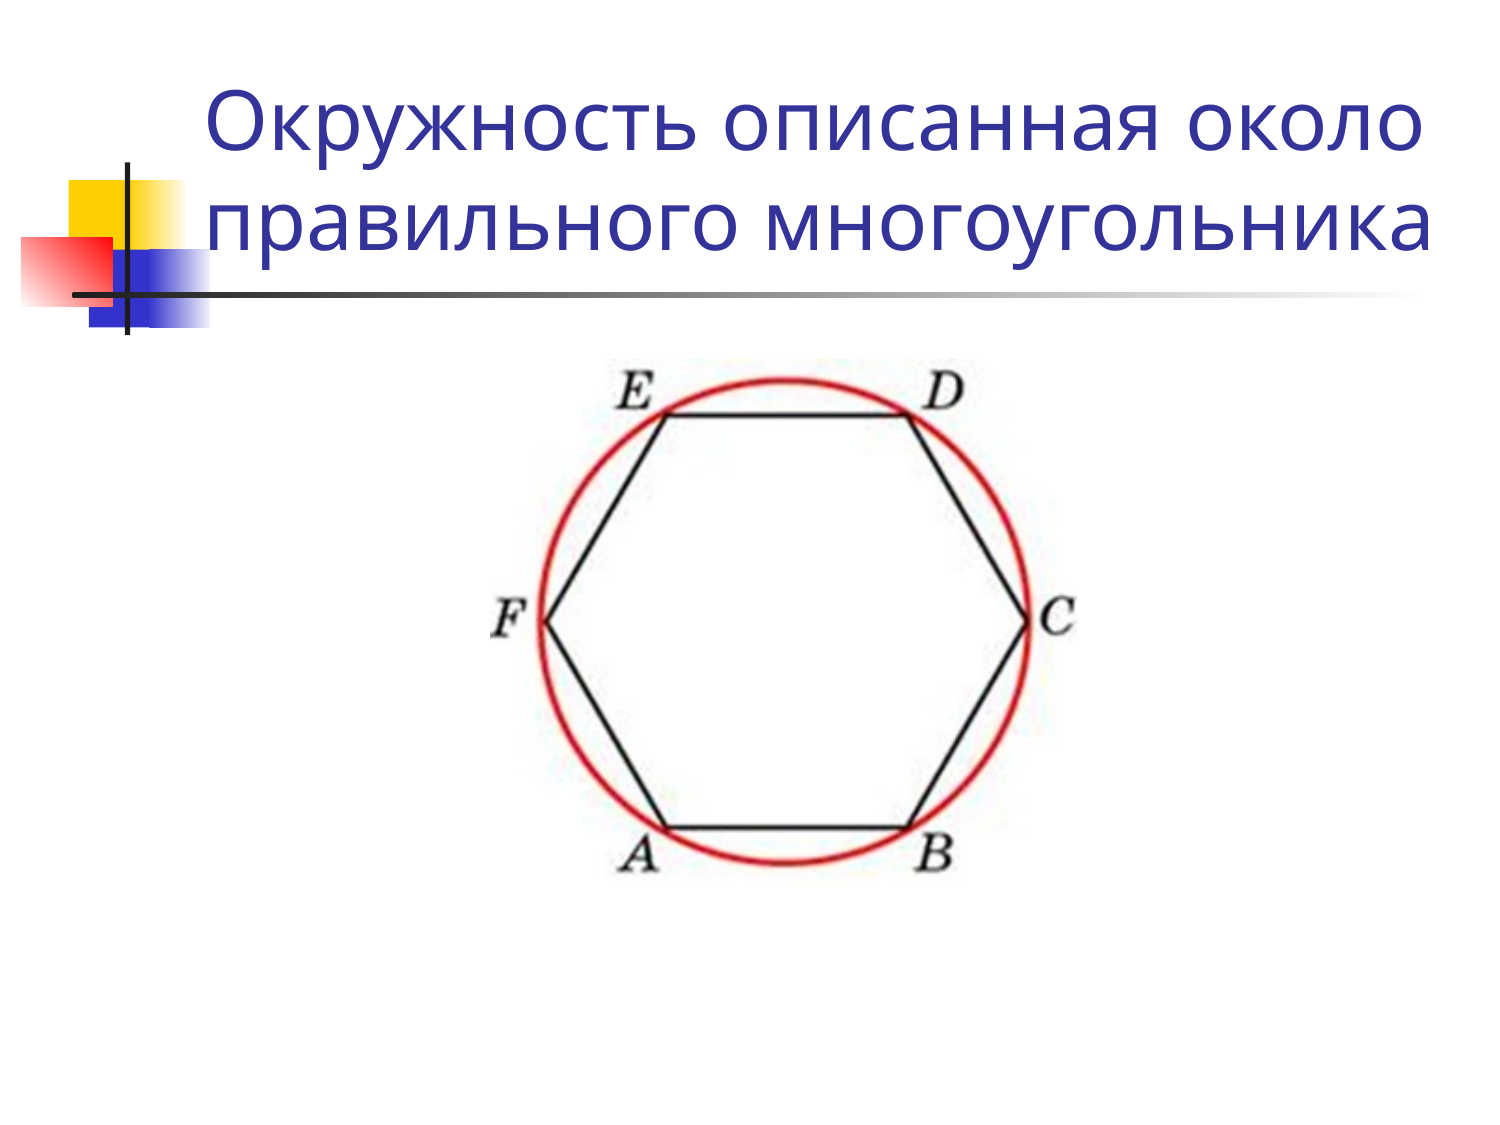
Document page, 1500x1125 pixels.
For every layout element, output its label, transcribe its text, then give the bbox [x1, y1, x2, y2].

title Окружность описанная около правильного многоугольника [188, 35, 1468, 275]
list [489, 359, 1078, 886]
